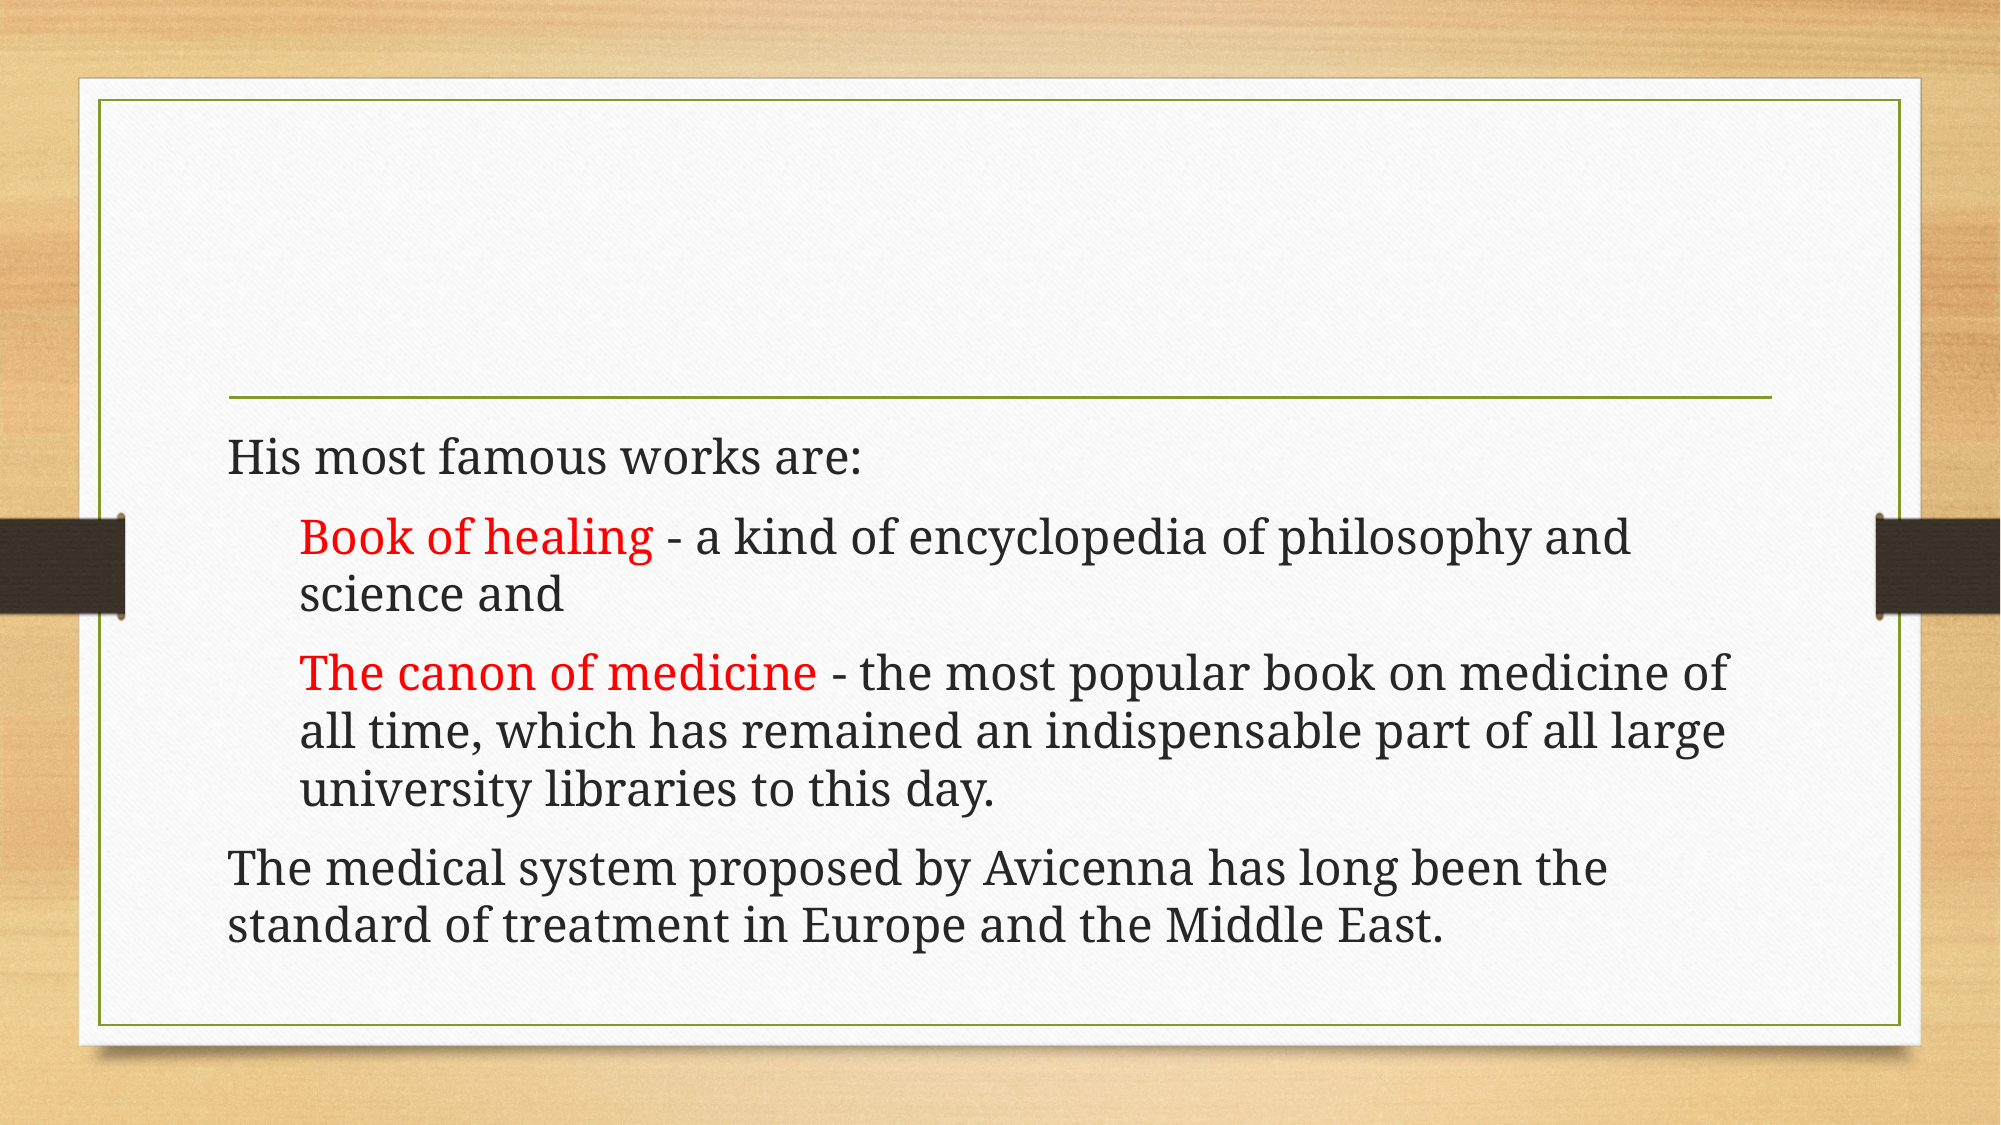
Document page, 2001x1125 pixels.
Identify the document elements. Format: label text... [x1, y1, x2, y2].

picture [0, 0, 2001, 1125]
list His most famous works are: Book of healing - a kind of encyclopedia of philosophy and science and The canon of medicine - the most popular book on medicine of all time, which has remained an indispensable part of all large university libraries to this day. The medical system proposed by Avicenna has long been the standard of treatment in Europe and the Middle East. [212, 419, 1788, 964]
